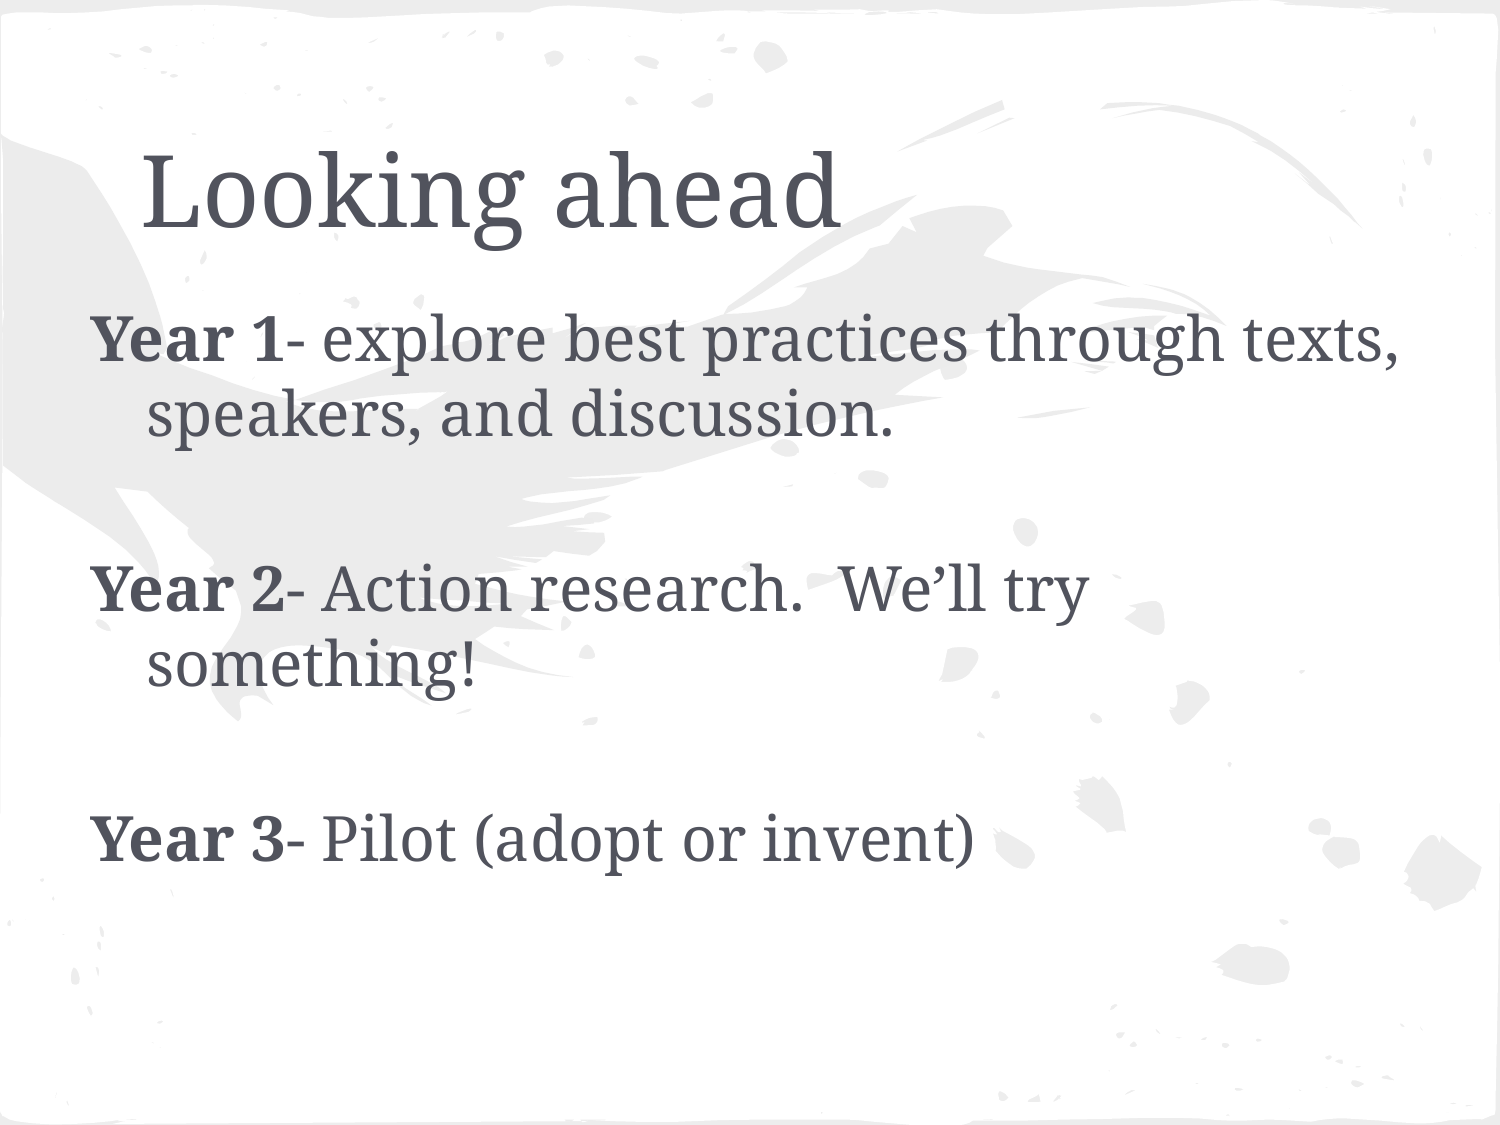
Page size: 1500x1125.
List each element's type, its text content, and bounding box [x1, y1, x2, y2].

list Year 1- explore best practices through texts, speakers, and discussion. Year 2- Action research. We’ll try something! Year 3- Pilot (adopt or invent) [75, 283, 1425, 1078]
title Looking ahead [75, 34, 1425, 263]
